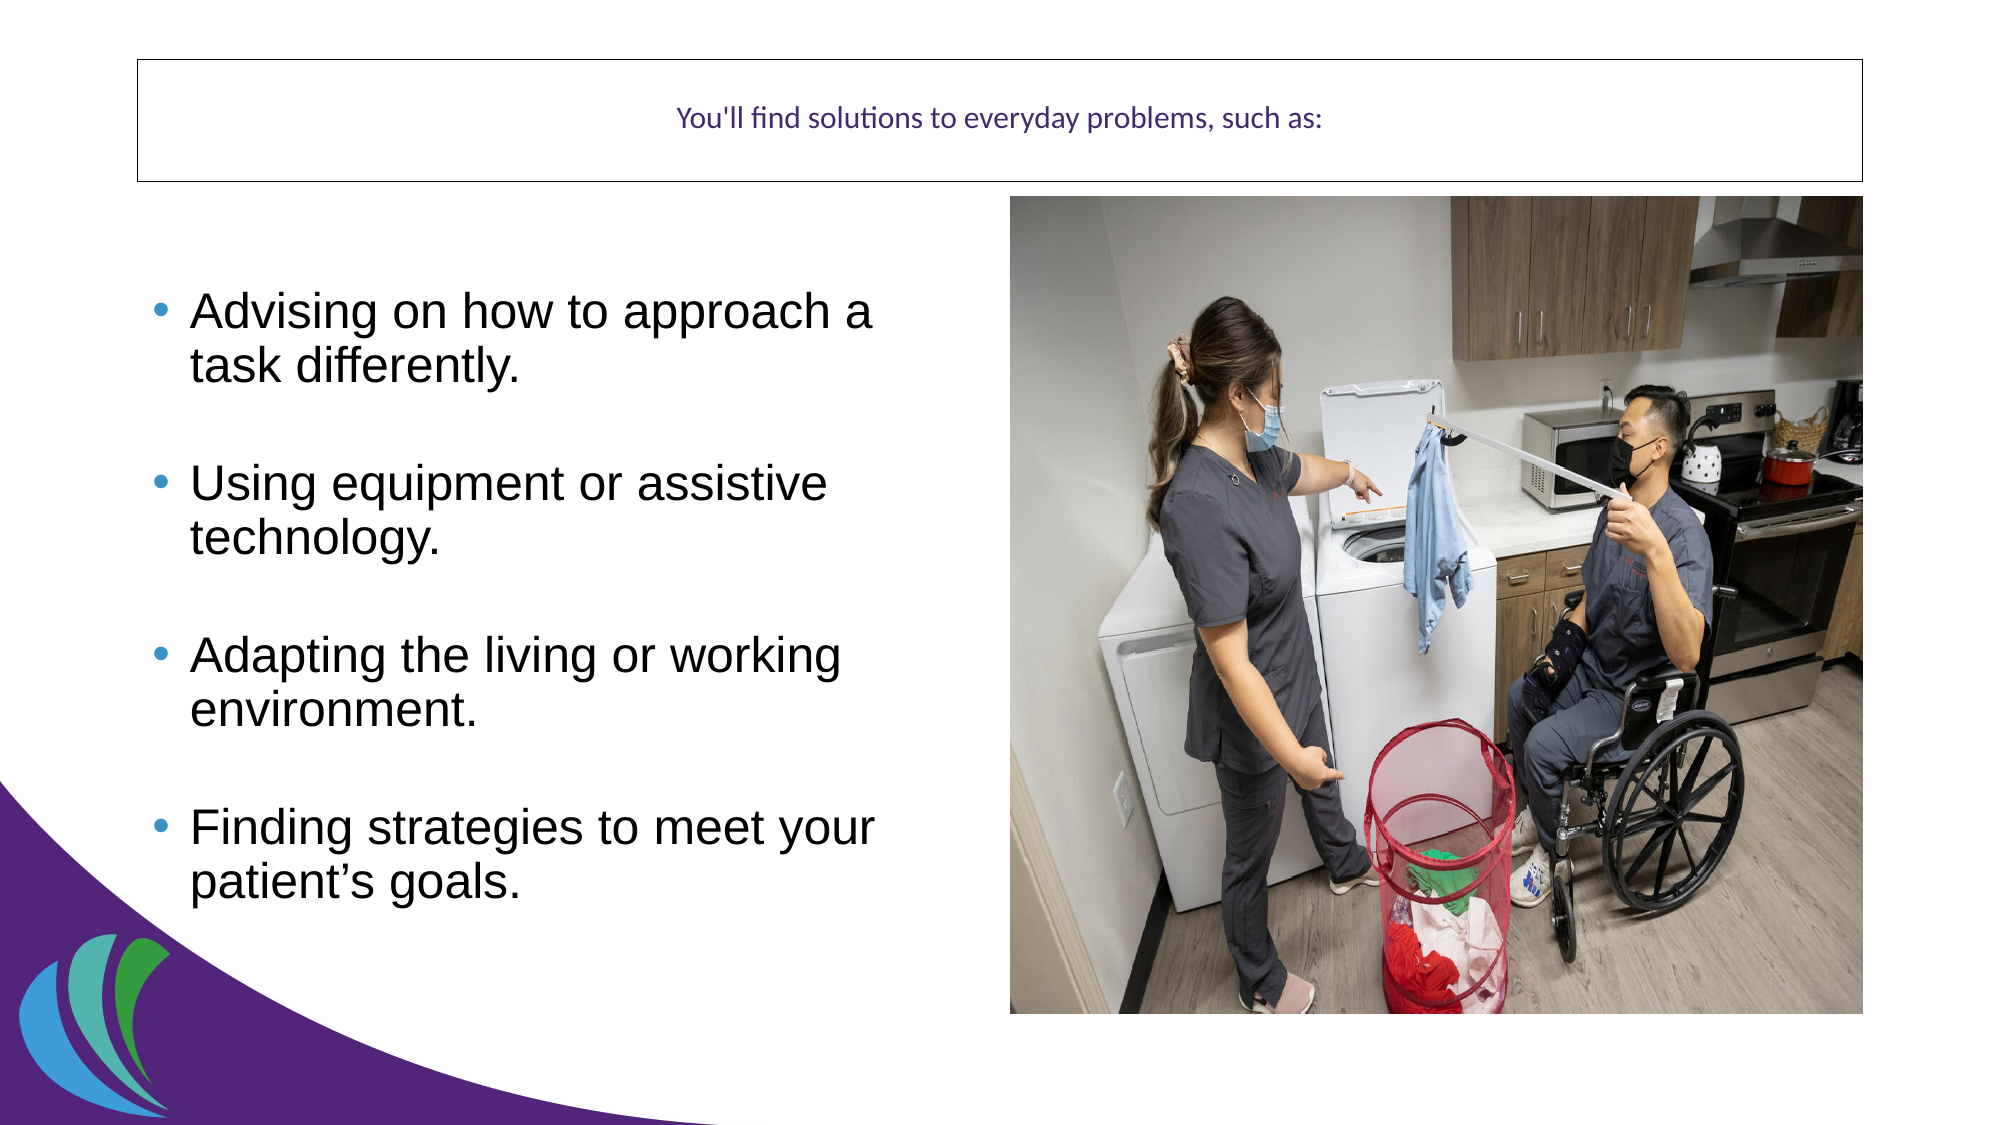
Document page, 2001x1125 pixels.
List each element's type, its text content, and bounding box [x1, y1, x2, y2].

title You'll find solutions to everyday problems, such as: [137, 59, 1863, 182]
list Advising on how to approach a task differently. Using equipment or assistive technology. Adapting the living or working environment. Finding strategies to meet your patient’s goals. [137, 196, 988, 1014]
picture [0, 1, 2000, 1125]
